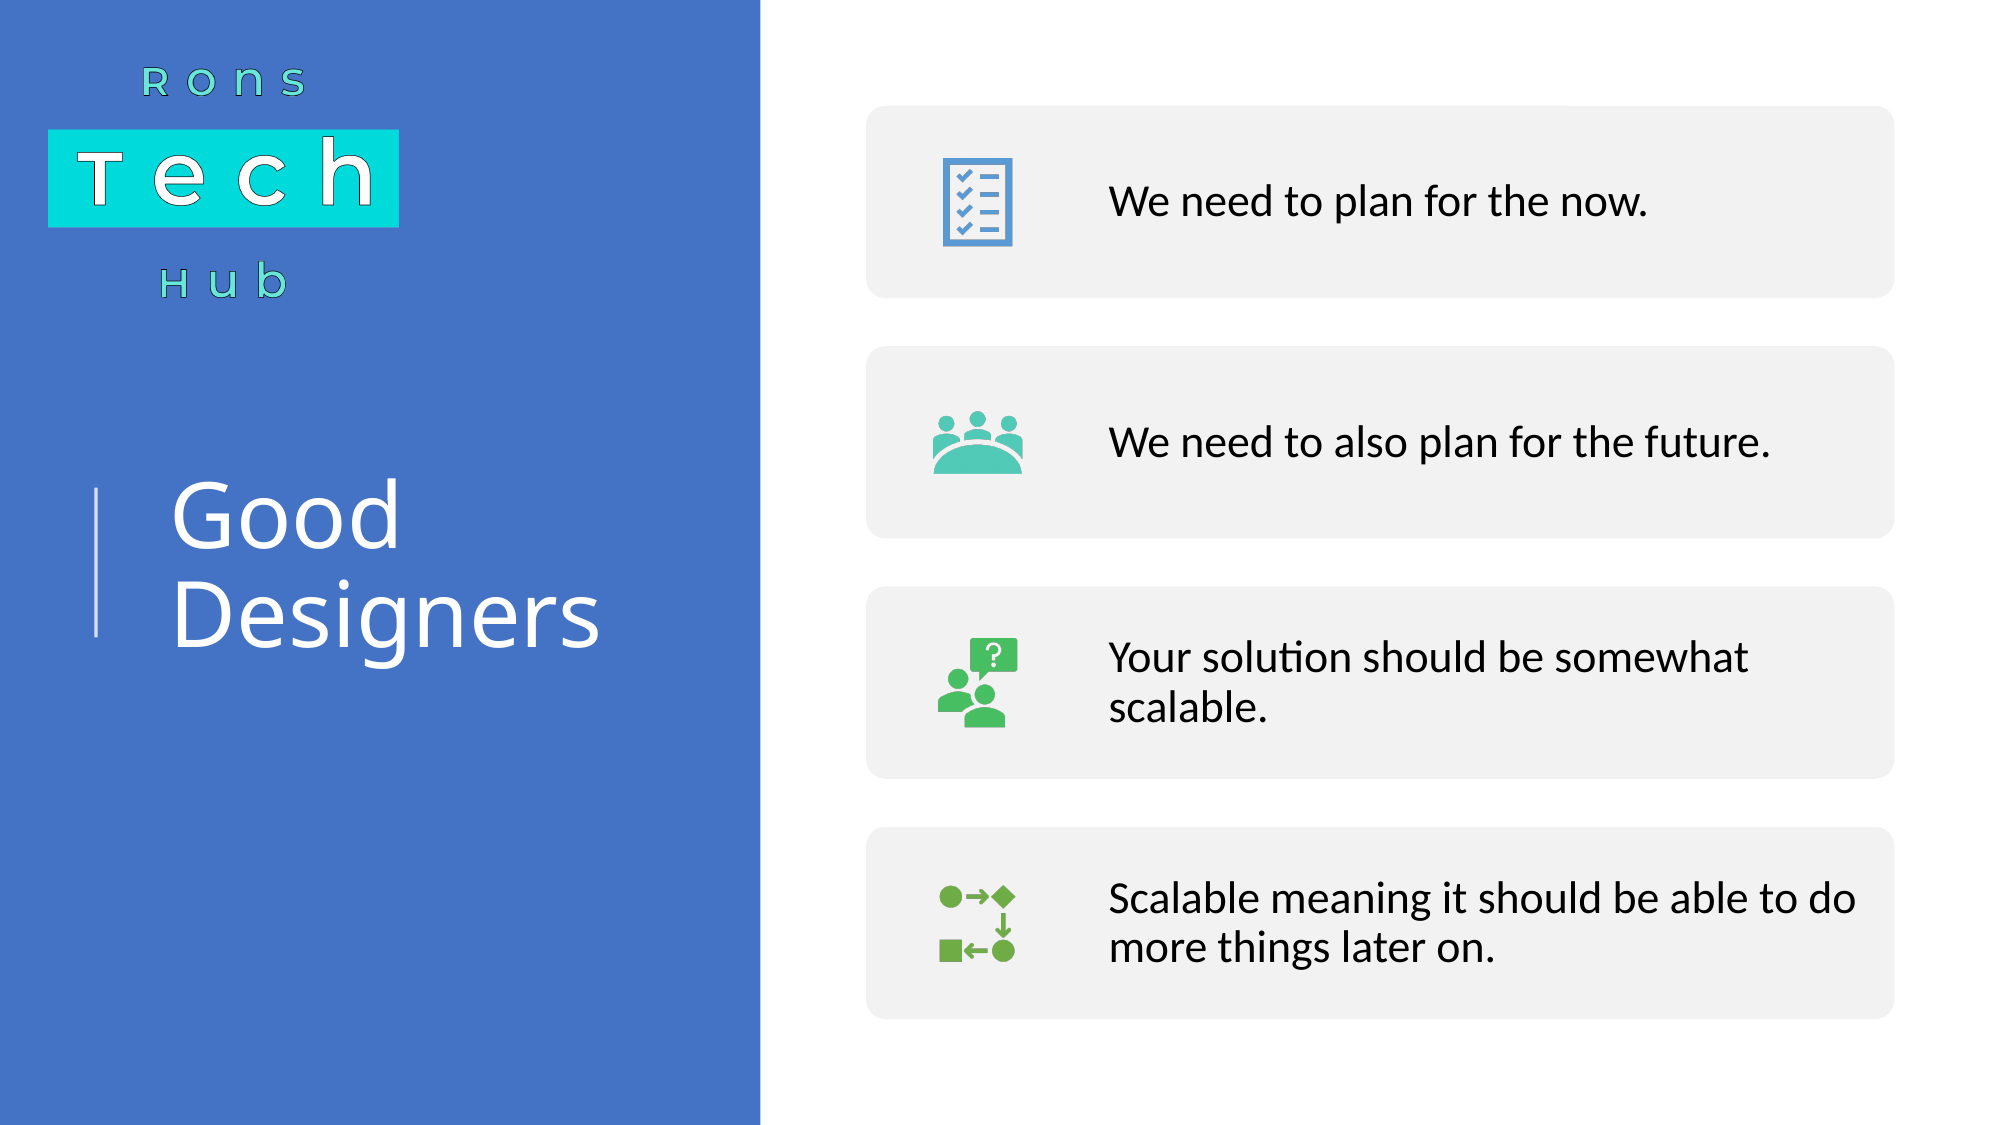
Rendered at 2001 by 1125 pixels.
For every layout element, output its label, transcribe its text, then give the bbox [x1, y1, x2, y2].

picture [48, 0, 399, 357]
text_box [0, 0, 761, 1125]
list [866, 105, 1895, 1020]
title Good Designers [154, 116, 708, 1020]
